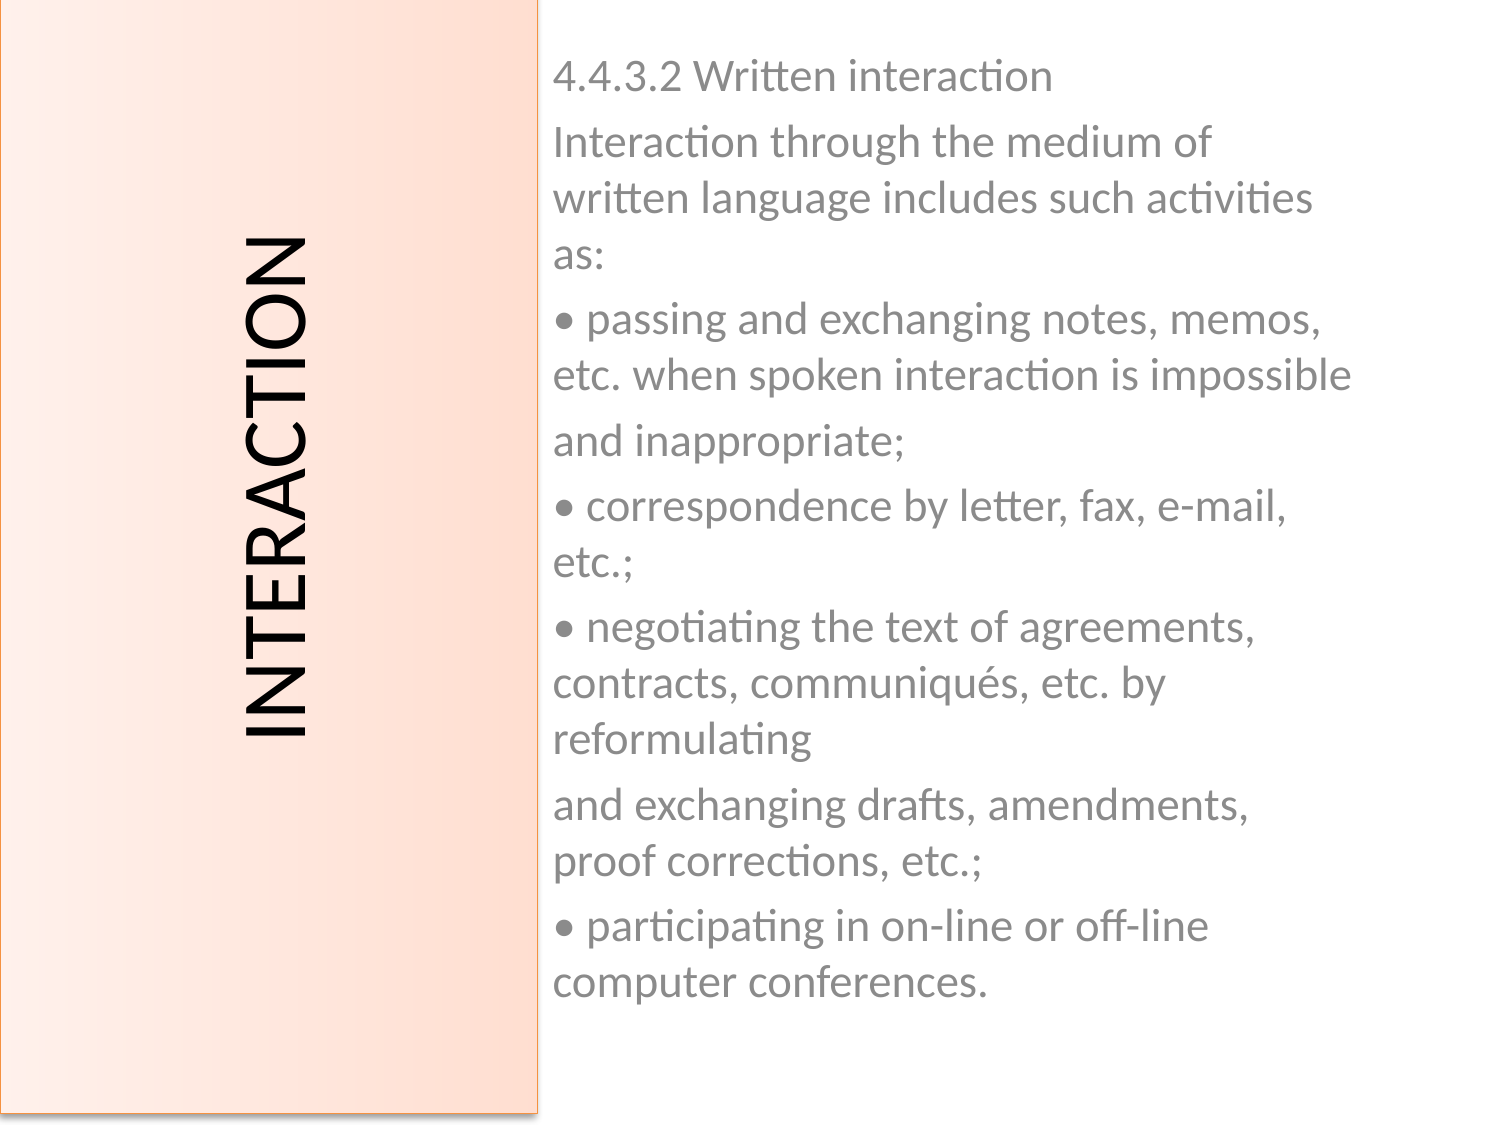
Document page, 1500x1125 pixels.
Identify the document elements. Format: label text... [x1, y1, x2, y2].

subtitle 4.4.3.2 Written interaction Interaction through the medium of written language includes such activities as: • passing and exchanging notes, memos, etc. when spoken interaction is impossible and inappropriate; • correspondence by letter, fax, e-mail, etc.; • negotiating the text of agreements, contracts, communiqués, etc. by reformulating and exchanging drafts, amendments, proof corrections, etc.; • participating in on-line or off-line computer conferences. [537, 37, 1375, 1075]
title INTERACTION [0, 0, 538, 1114]
